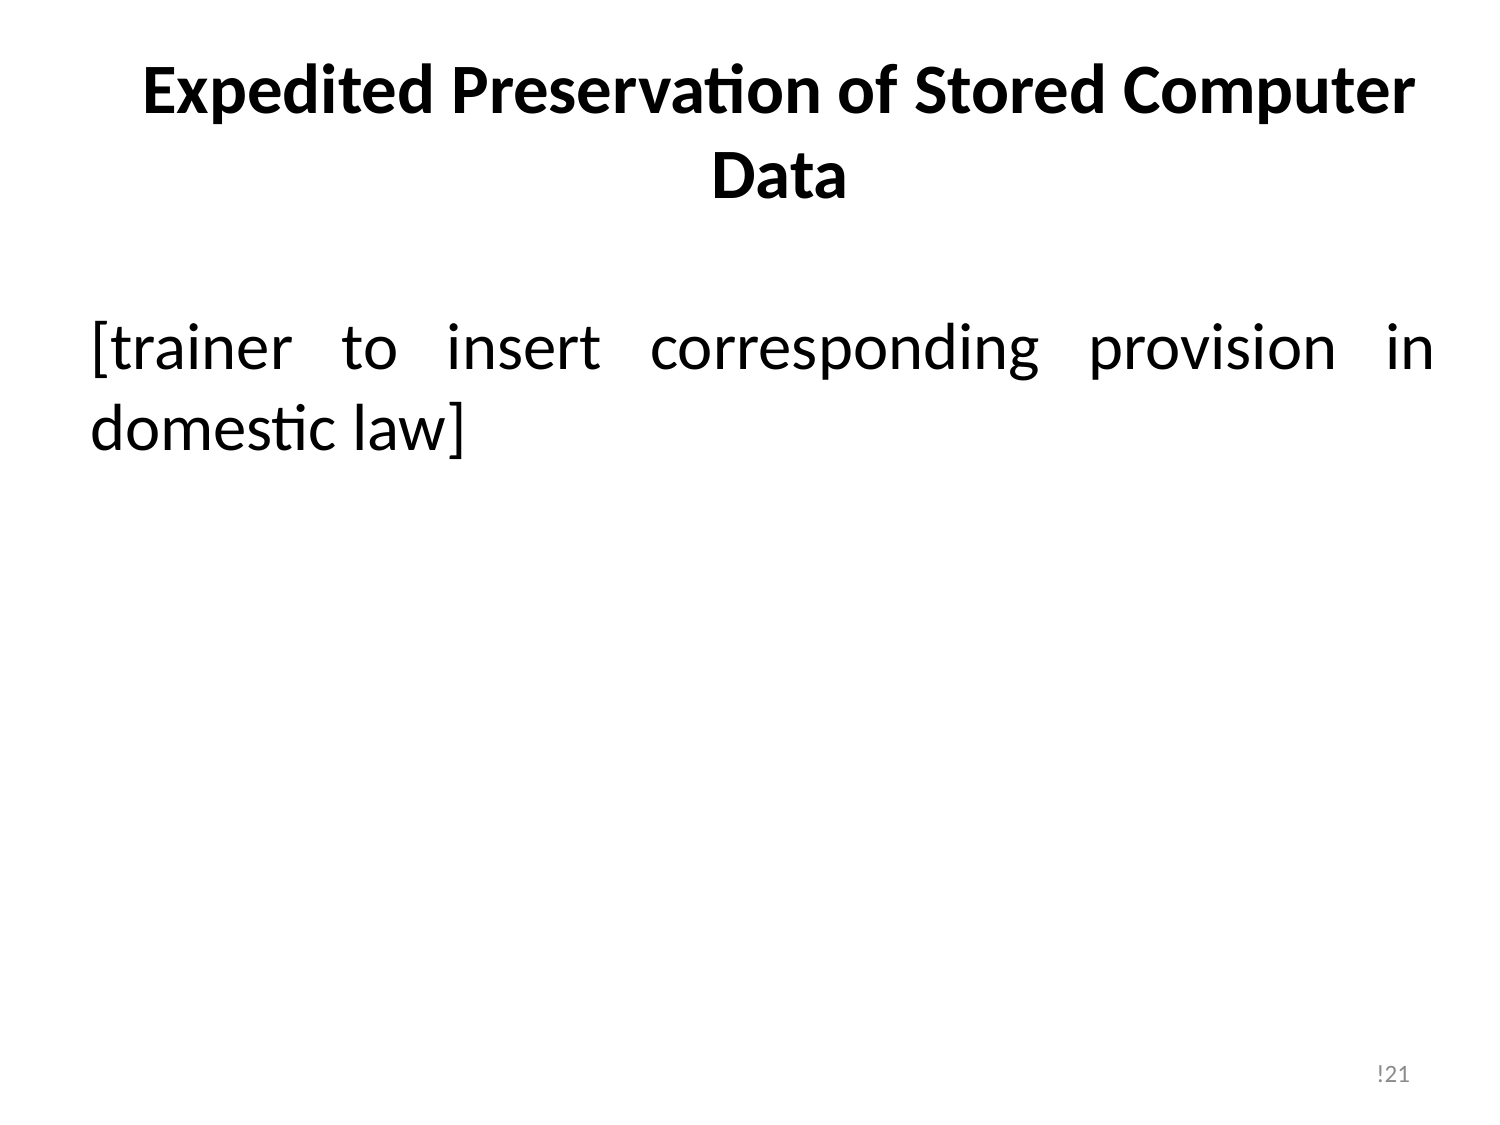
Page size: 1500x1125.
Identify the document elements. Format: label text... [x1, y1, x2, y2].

list [trainer to insert corresponding provision in domestic law] [75, 295, 1453, 1043]
slide_number !21 [1074, 1042, 1425, 1103]
title Expedited Preservation of Stored Computer Data [75, 35, 1486, 218]
